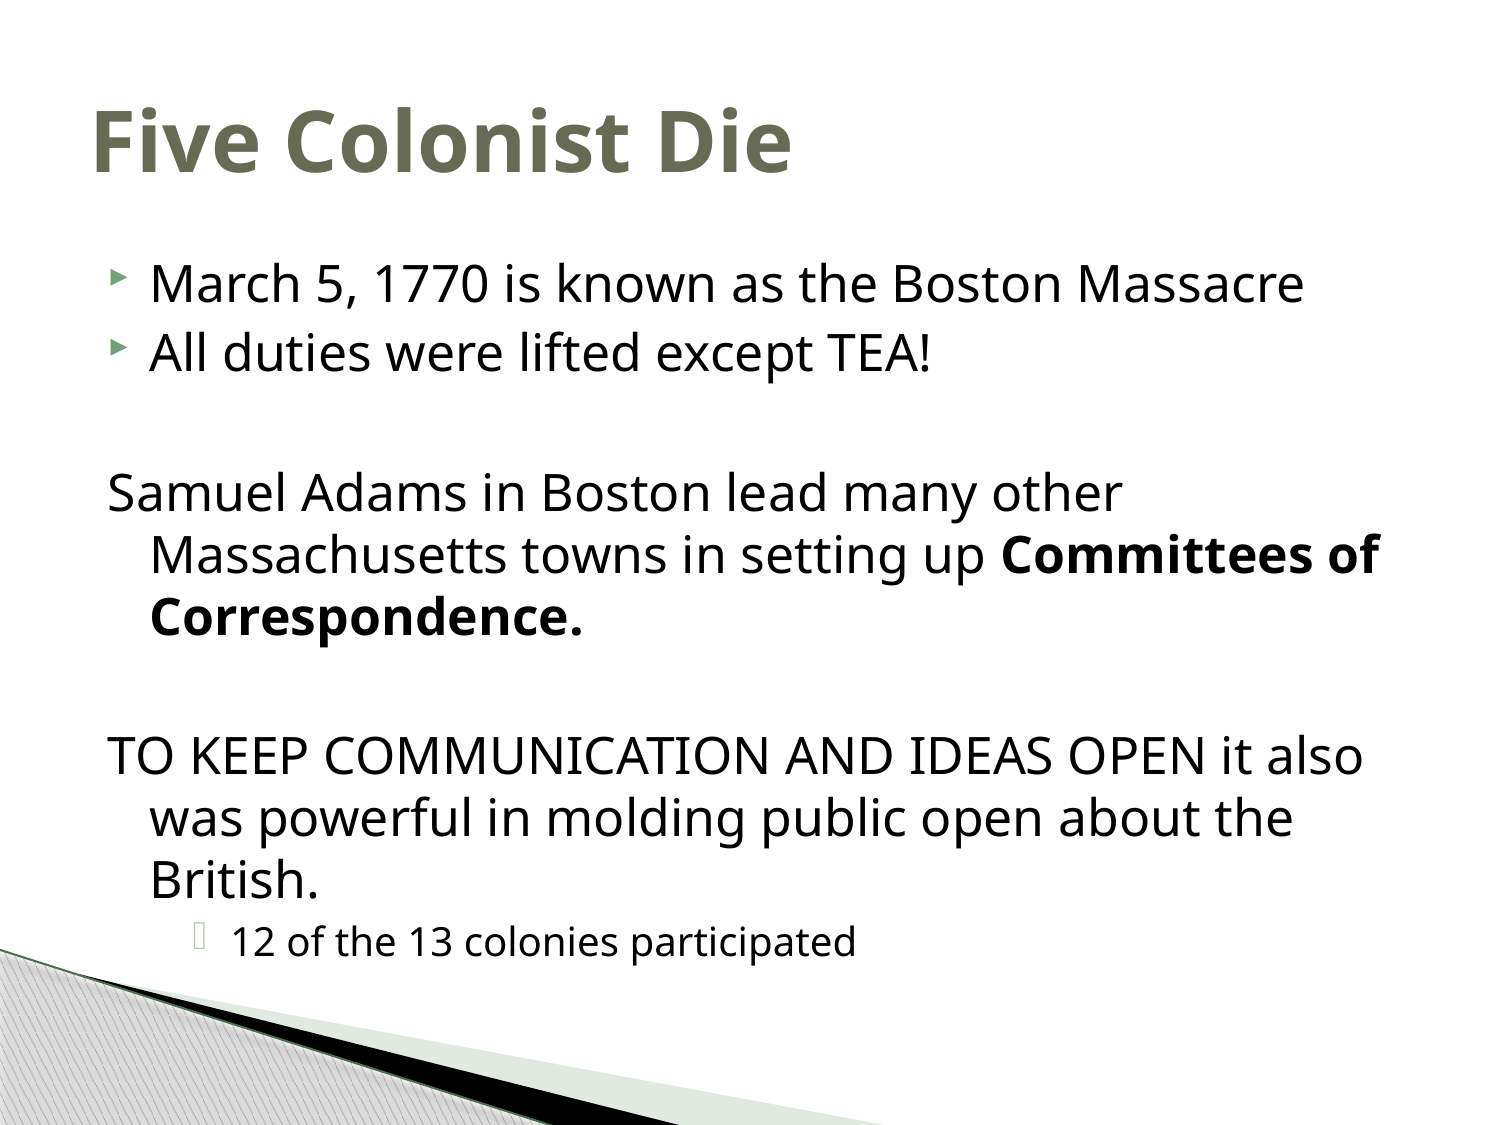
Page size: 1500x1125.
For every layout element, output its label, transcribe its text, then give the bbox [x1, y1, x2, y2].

title Five Colonist Die [75, 45, 1425, 233]
list March 5, 1770 is known as the Boston Massacre All duties were lifted except TEA! Samuel Adams in Boston lead many other Massachusetts towns in setting up Committees of Correspondence. TO KEEP COMMUNICATION AND IDEAS OPEN it also was powerful in molding public open about the British. 12 of the 13 colonies participated [75, 243, 1425, 986]
